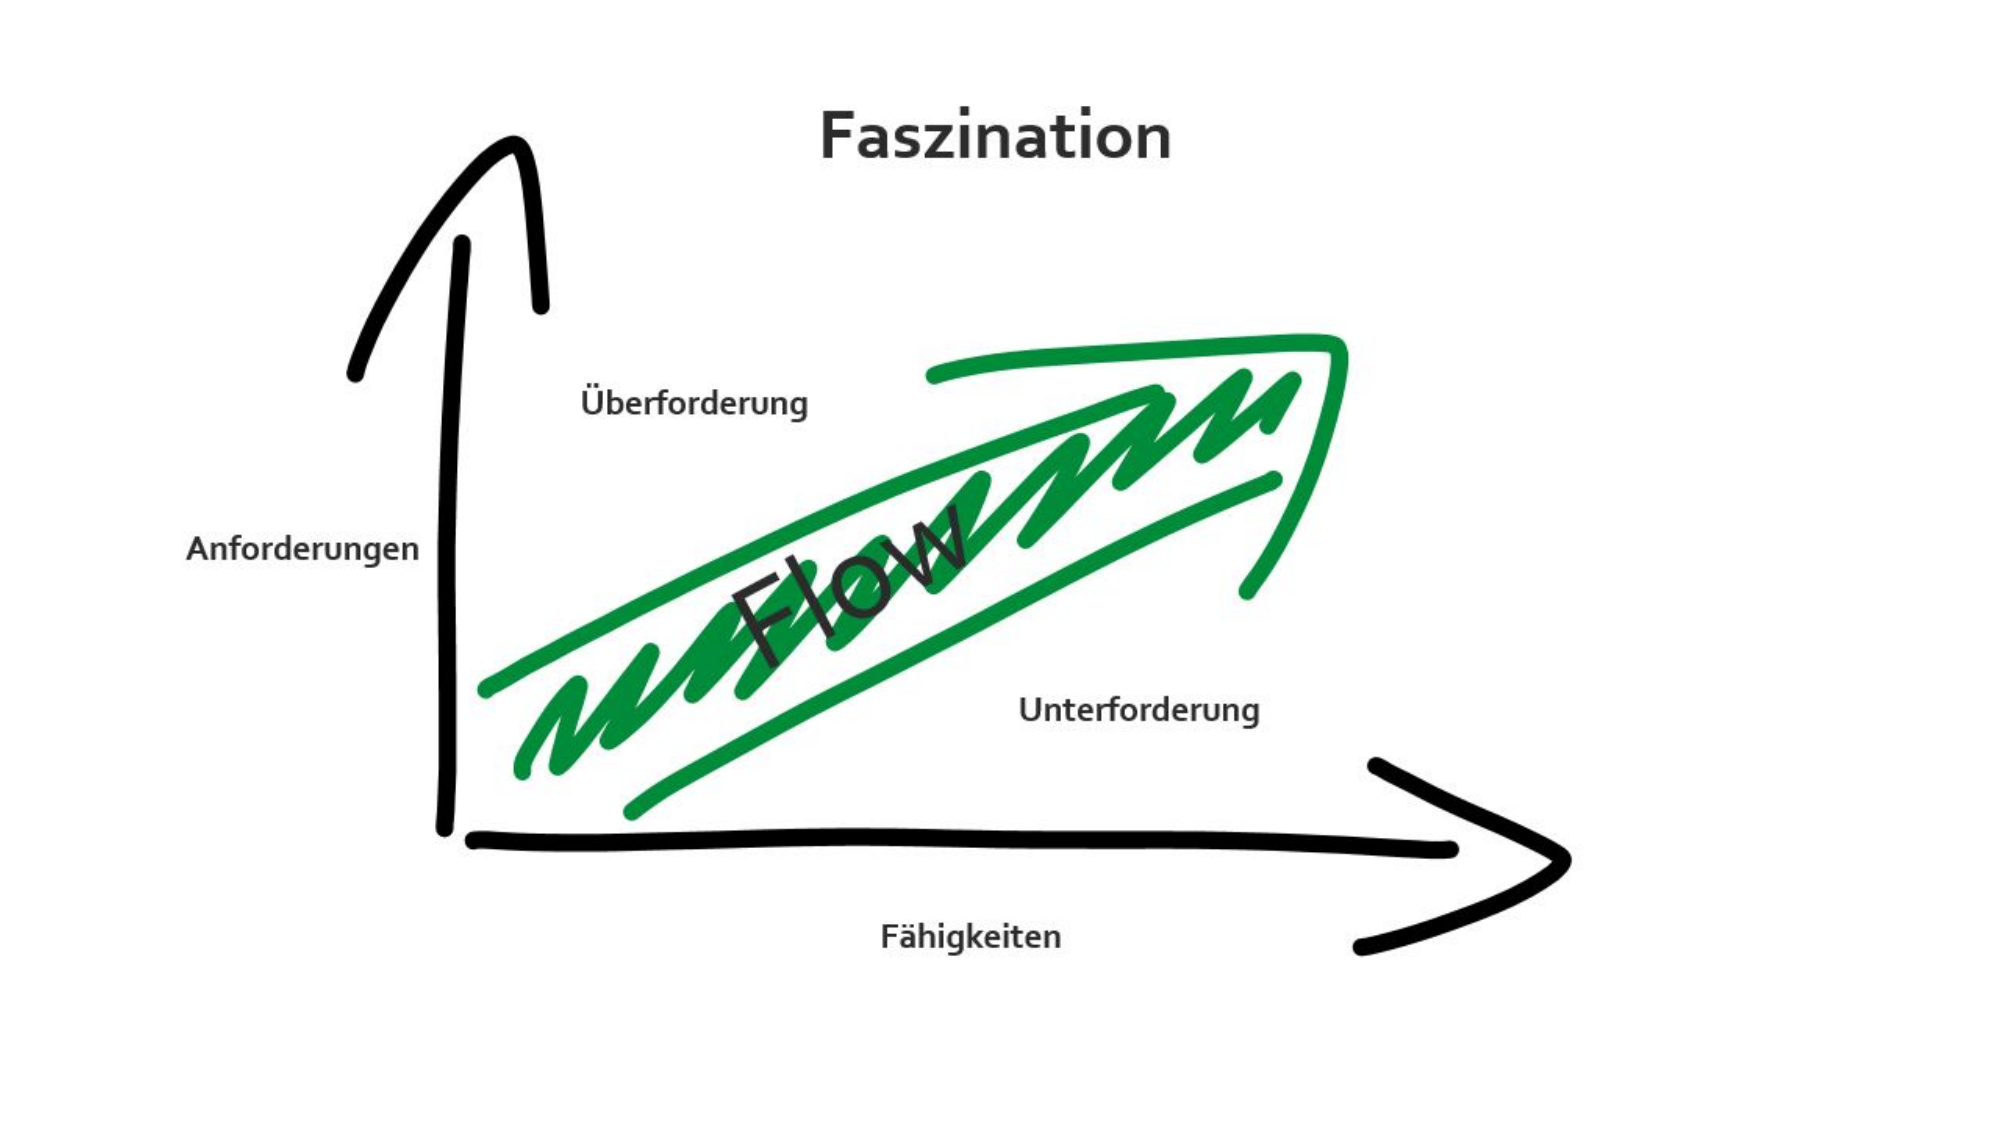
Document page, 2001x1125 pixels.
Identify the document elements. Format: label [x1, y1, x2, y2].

picture [170, 94, 1830, 1031]
